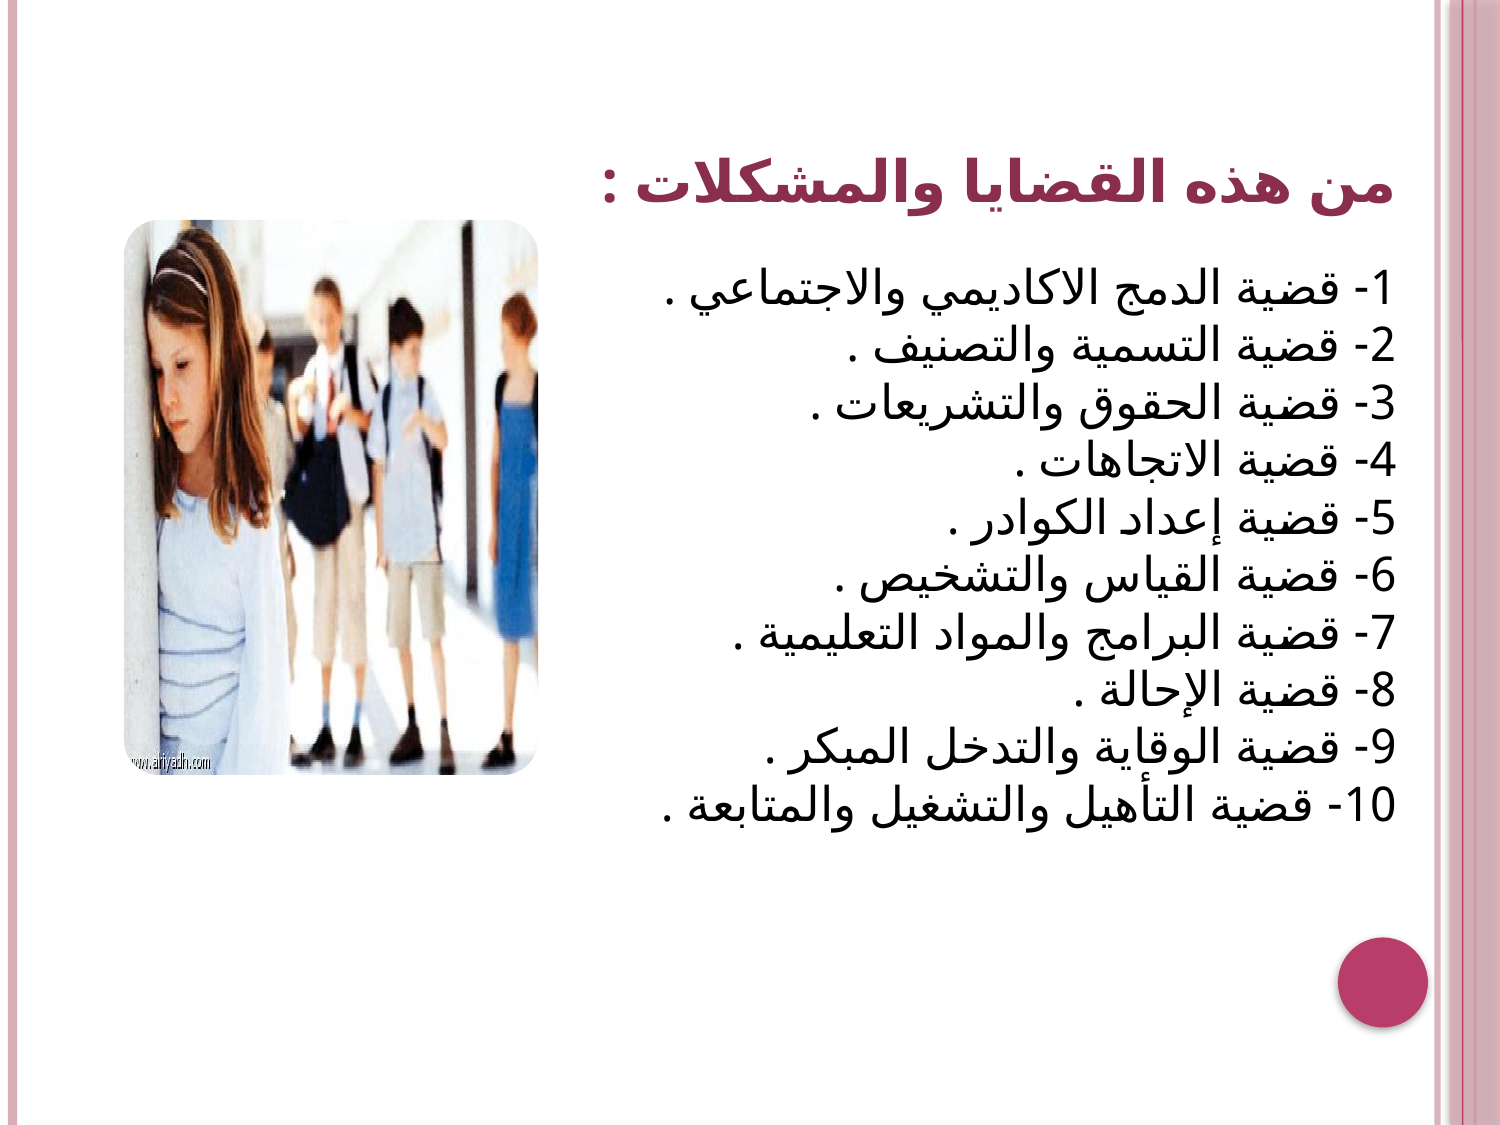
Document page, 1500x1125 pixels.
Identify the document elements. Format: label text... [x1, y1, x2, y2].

text_box 1- قضية الدمج الاكاديمي والاجتماعي . 2- قضية التسمية والتصنيف . 3- قضية الحقوق والتشريعات . 4- قضية الاتجاهات . 5- قضية إعداد الكوادر . 6- قضية القياس والتشخيص . 7- قضية البرامج والمواد التعليمية . 8- قضية الإحالة . 9- قضية الوقاية والتدخل المبكر . 10- قضية التأهيل والتشغيل والمتابعة . [537, 249, 1412, 839]
picture [123, 219, 539, 776]
text_box من هذه القضايا والمشكلات : [560, 137, 1412, 222]
